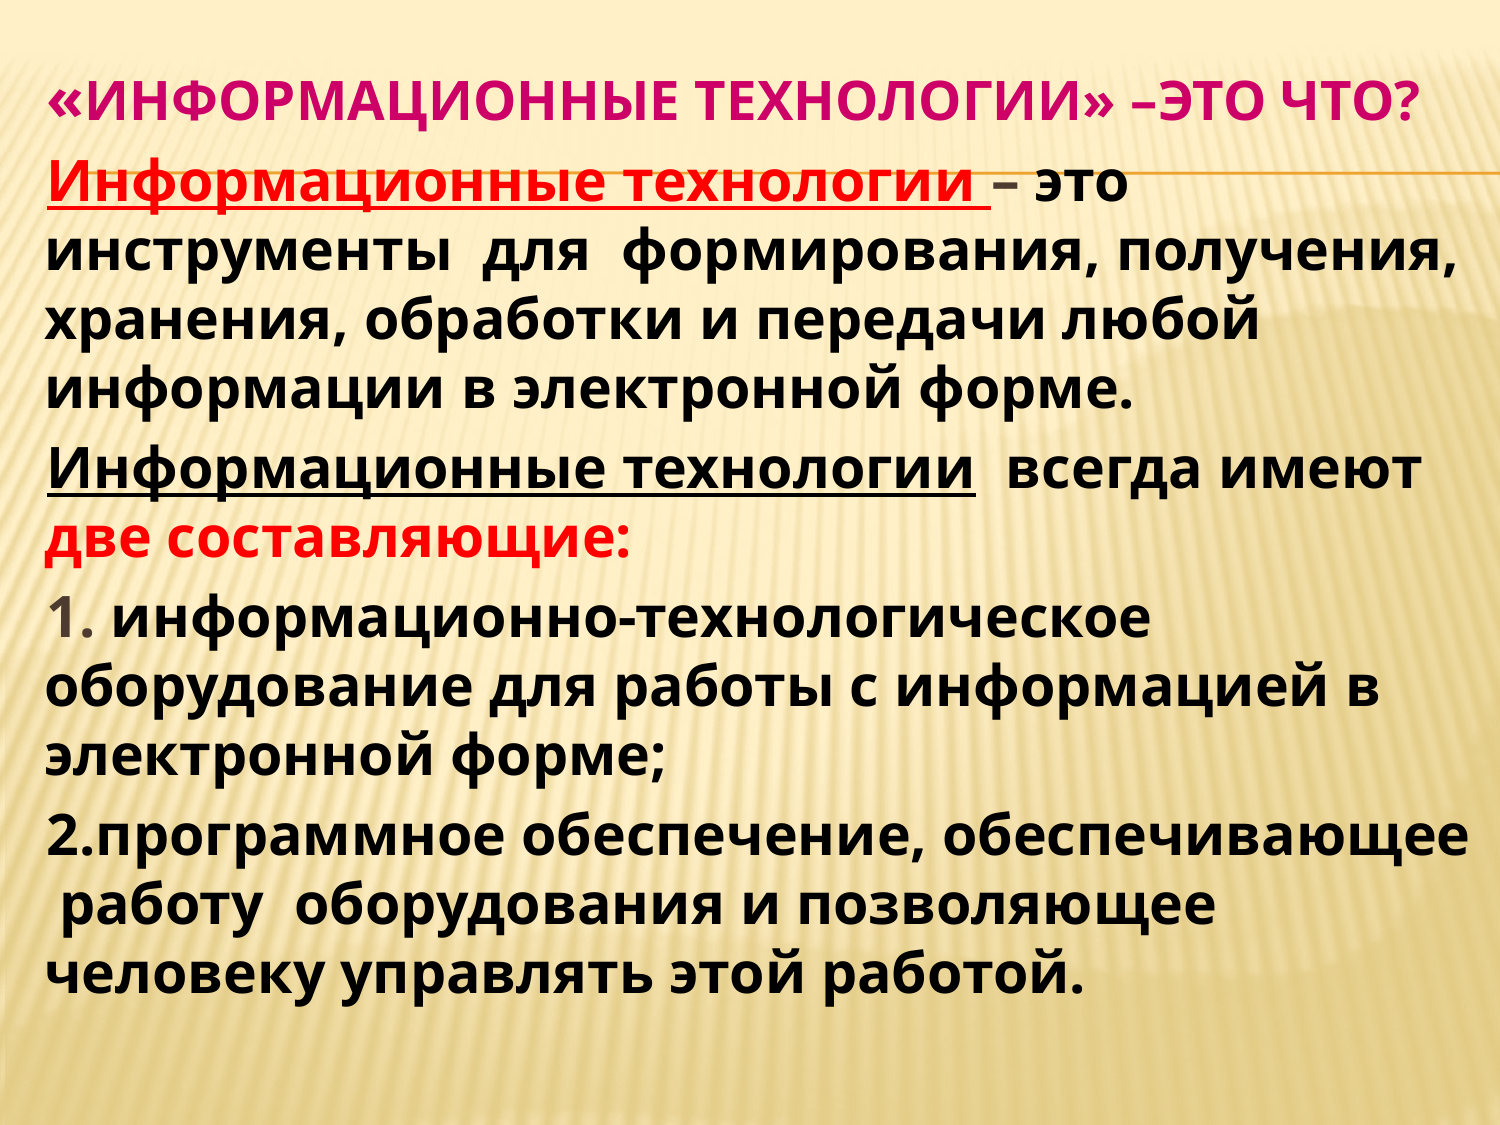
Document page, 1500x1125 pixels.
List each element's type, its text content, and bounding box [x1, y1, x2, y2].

list Информационные технологии – это инструменты для формирования, получения, хранения, обработки и передачи любой информации в электронной форме. Информационные технологии всегда имеют две составляющие: 1. информационно-технологическое оборудование для работы с информацией в электронной форме; 2.программное обеспечение, обеспечивающее работу оборудования и позволяющее человеку управлять этой работой. [29, 137, 1500, 1090]
title «информационные технологии» –это Что? [0, 30, 1475, 161]
